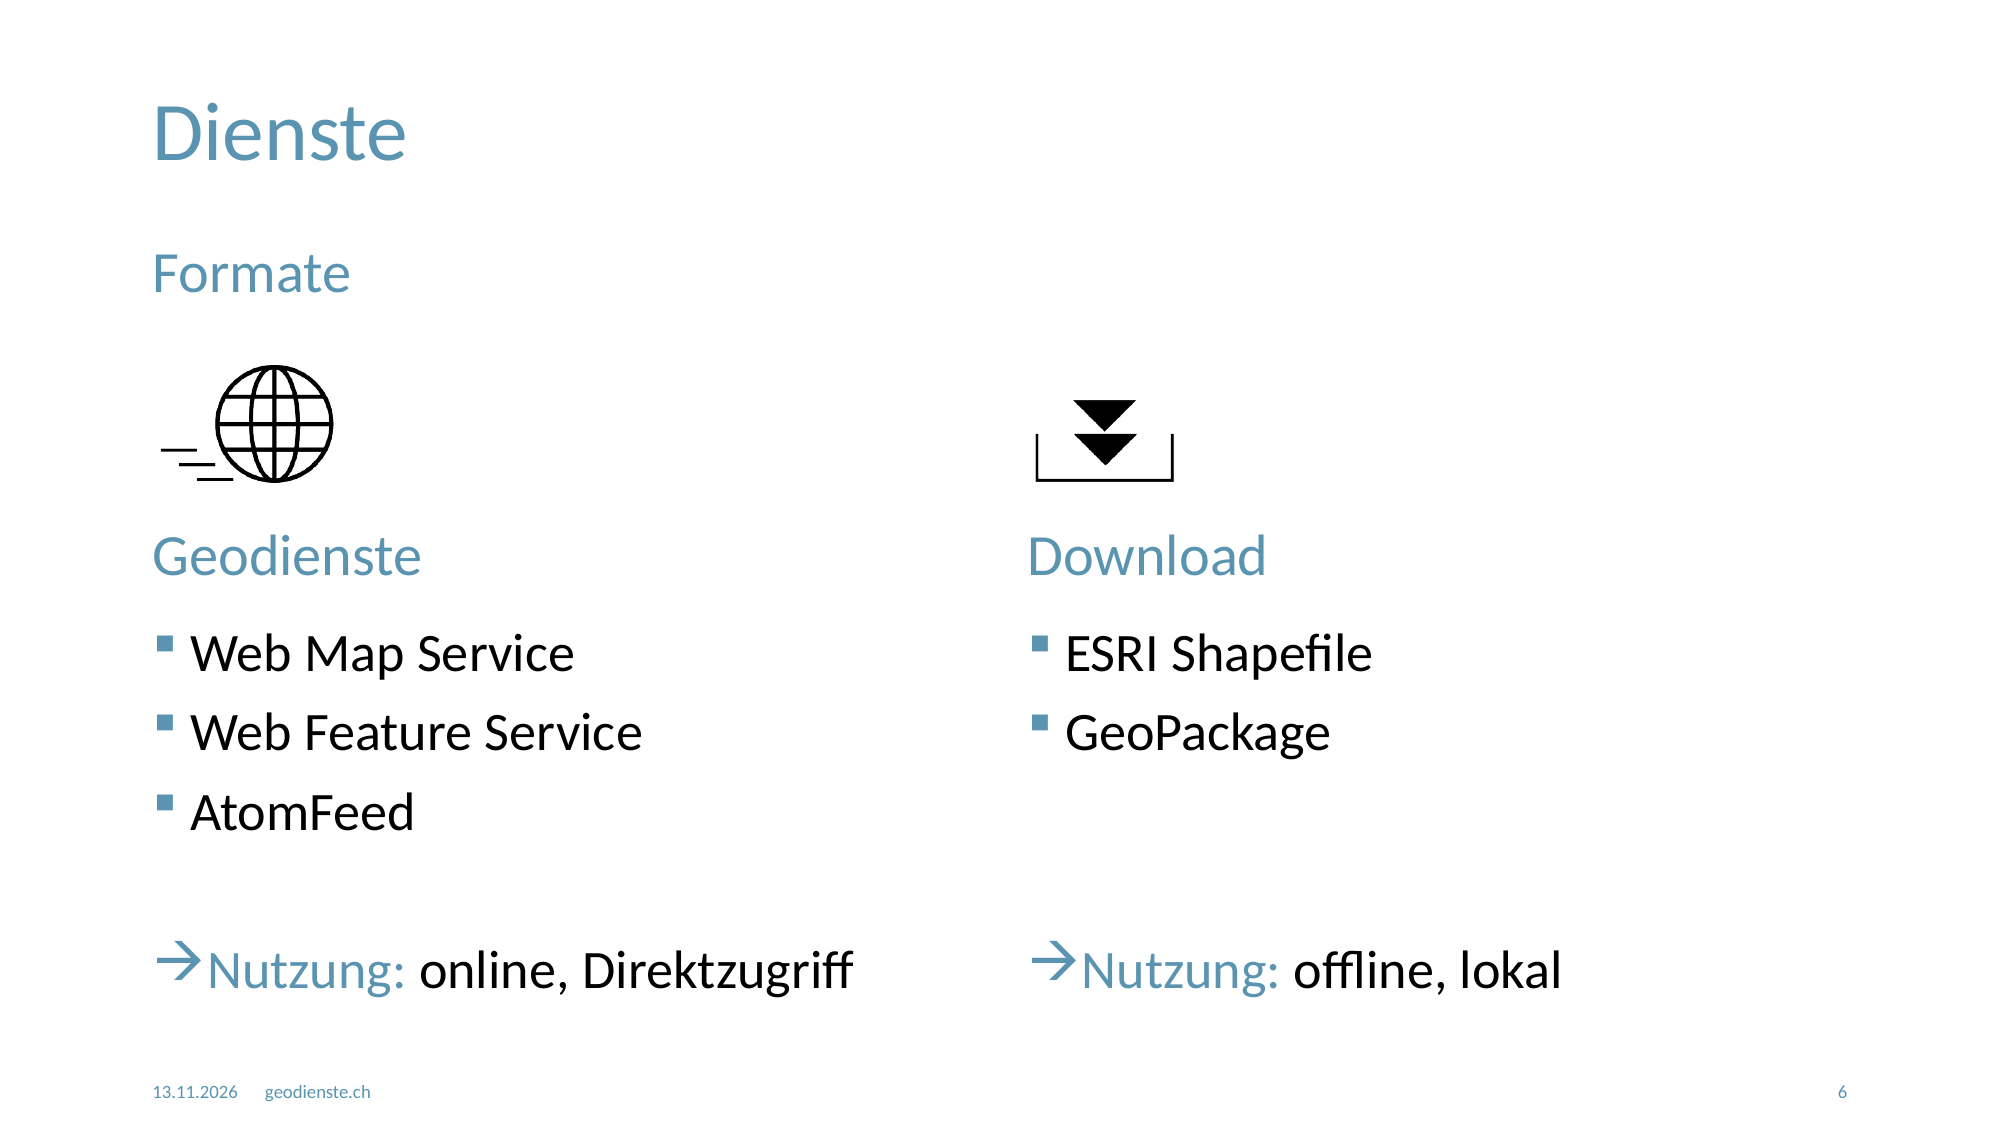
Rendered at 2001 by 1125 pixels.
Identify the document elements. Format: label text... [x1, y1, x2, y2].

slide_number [137, 1061, 249, 1122]
title Dienste [137, 81, 1863, 208]
picture [139, 311, 400, 508]
list Geodienste [137, 518, 984, 596]
slide_number 6 [1412, 1061, 1863, 1122]
footer geodienste.ch [249, 1061, 588, 1122]
list ESRI Shapefile GeoPackage Nutzung: offline, lokal [1012, 617, 1863, 1125]
text_box Formate [137, 235, 984, 313]
list Web Map Service Web Feature Service AtomFeed Nutzung: online, Direktzugriff [137, 617, 984, 1125]
picture [974, 334, 1235, 531]
list Download [1012, 518, 1863, 596]
